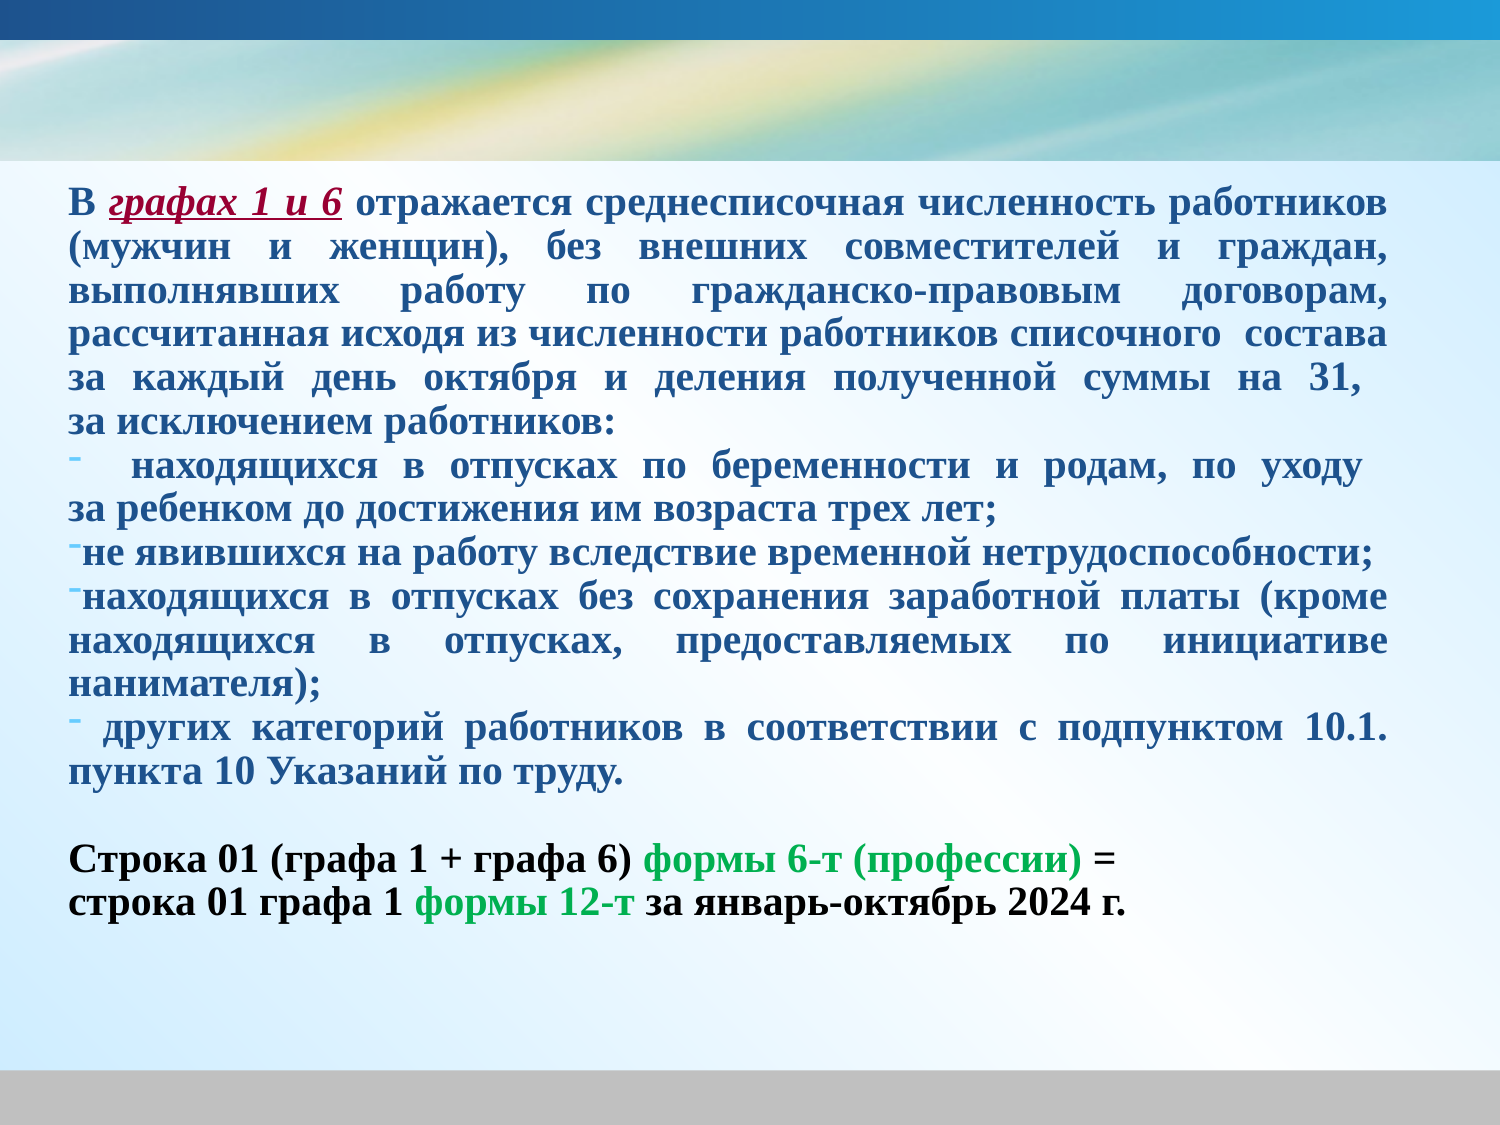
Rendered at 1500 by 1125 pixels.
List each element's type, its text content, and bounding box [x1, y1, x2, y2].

list В графах 1 и 6 отражается среднесписочная численность работников (мужчин и женщин), без внешних совместителей и граждан, выполнявших работу по гражданско-правовым договорам, рассчитанная исходя из численности работников списочного состава за каждый день октября и деления полученной суммы на 31, за исключением работников: находящихся в отпусках по беременности и родам, по уходу за ребенком до достижения им возраста трех лет; не явившихся на работу вследствие временной нетрудоспособности; находящихся в отпусках без сохранения заработной платы (кроме находящихся в отпусках, предоставляемых по инициативе нанимателя); других категорий работников в соответствии с подпунктом 10.1. пункта 10 Указаний по труду. Строка 01 (графа 1 + графа 6) формы 6-т (профессии) = строка 01 графа 1 формы 12-т за январь-октябрь 2024 г. [53, 172, 1404, 946]
picture [0, 39, 1500, 161]
